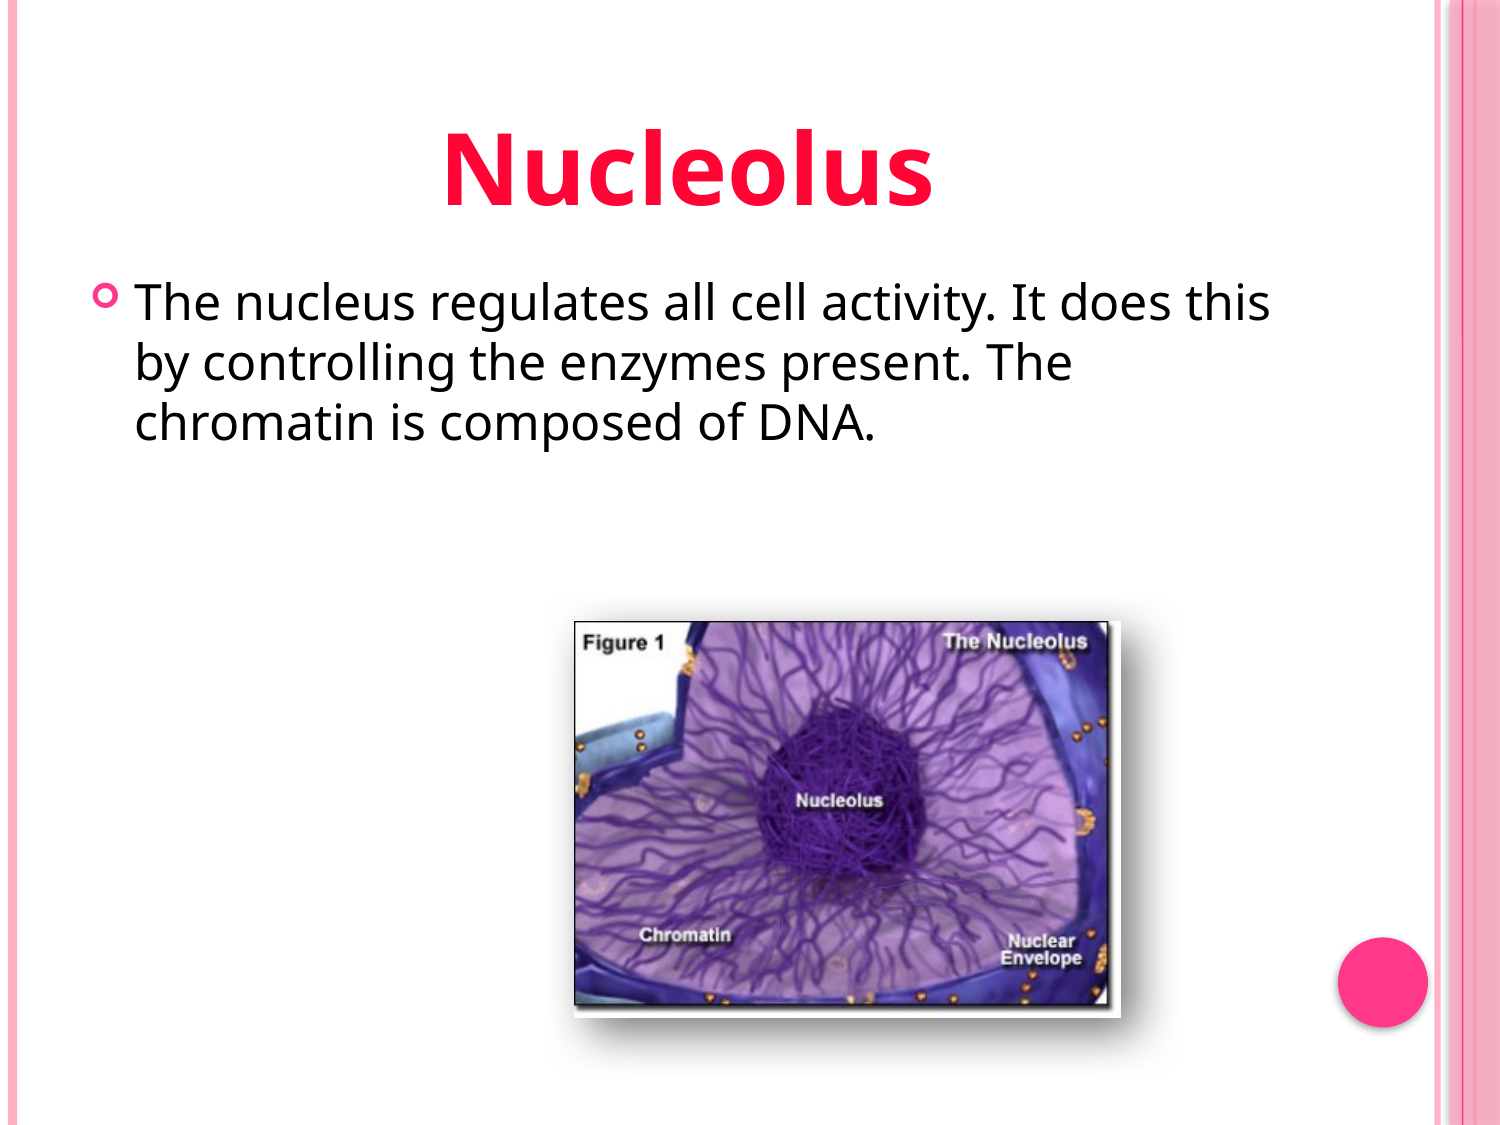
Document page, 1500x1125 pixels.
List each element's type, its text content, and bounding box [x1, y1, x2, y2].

picture [573, 620, 1122, 1019]
list The nucleus regulates all cell activity. It does this by controlling the enzymes present. The chromatin is composed of DNA. [75, 262, 1300, 1062]
title Nucleolus [75, 45, 1300, 233]
